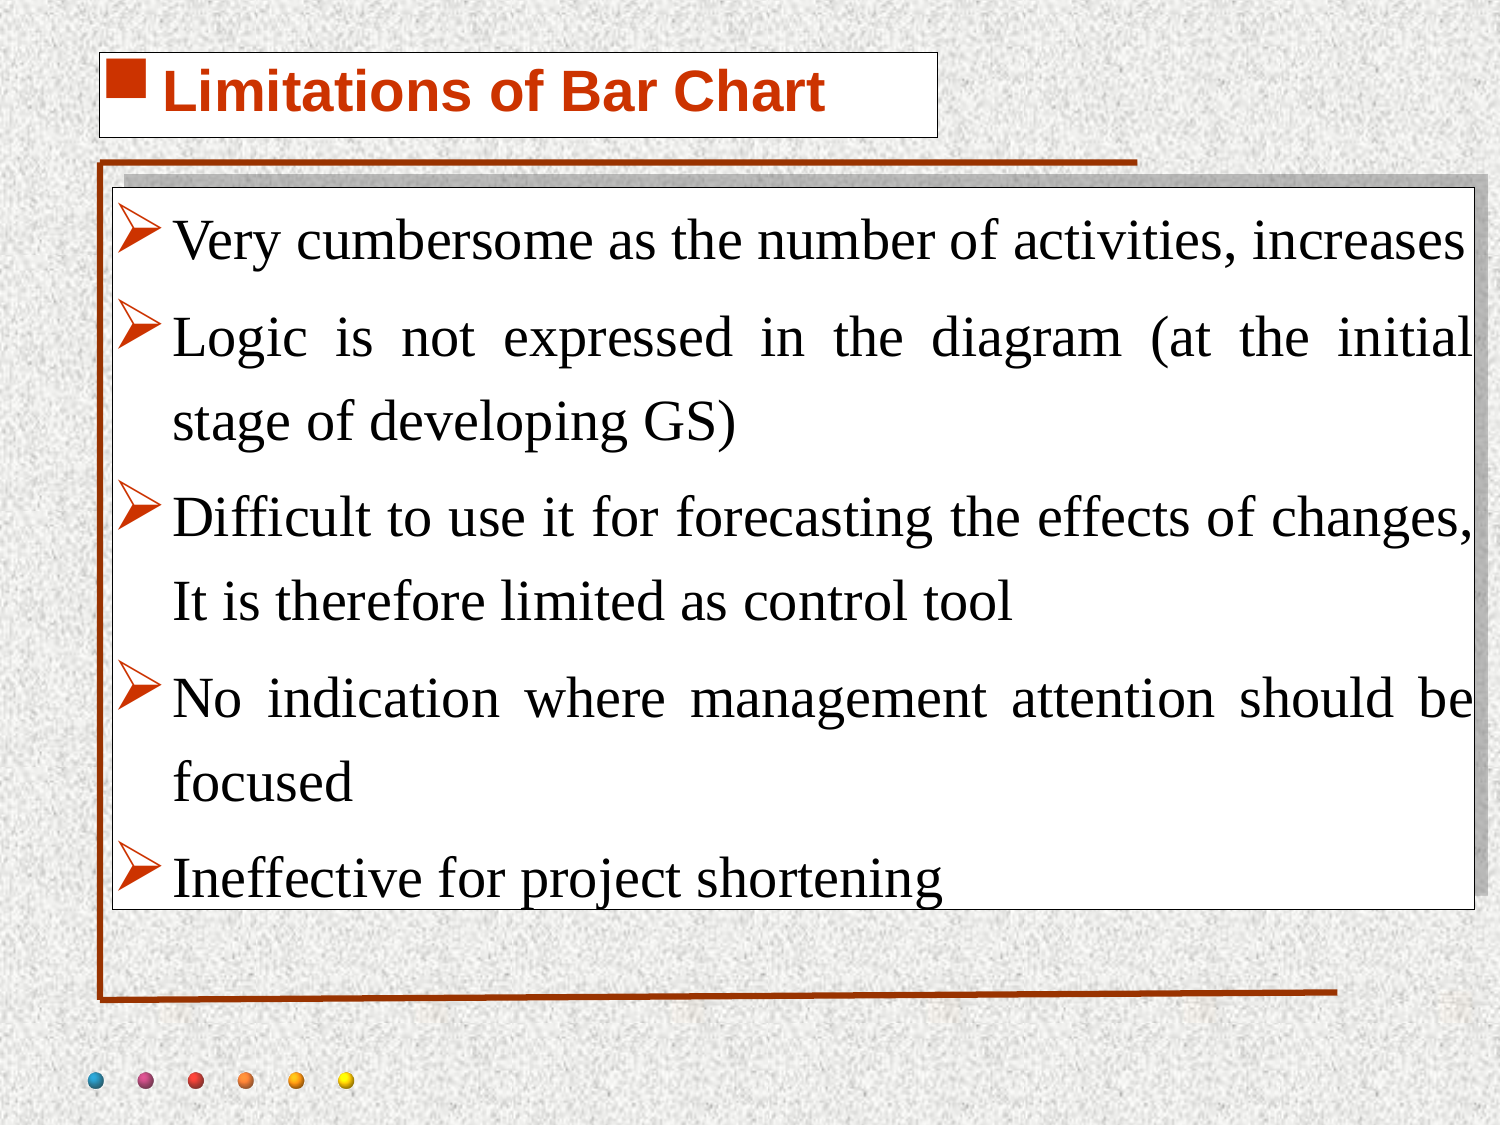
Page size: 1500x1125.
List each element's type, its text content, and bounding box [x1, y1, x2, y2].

title Limitations of Bar Chart [99, 52, 938, 138]
picture [0, 0, 1500, 1125]
list Very cumbersome as the number of activities, increases Logic is not expressed in the diagram (at the initial stage of developing GS) Difficult to use it for forecasting the effects of changes, It is therefore limited as control tool No indication where management attention should be focused Ineffective for project shortening [112, 187, 1475, 910]
